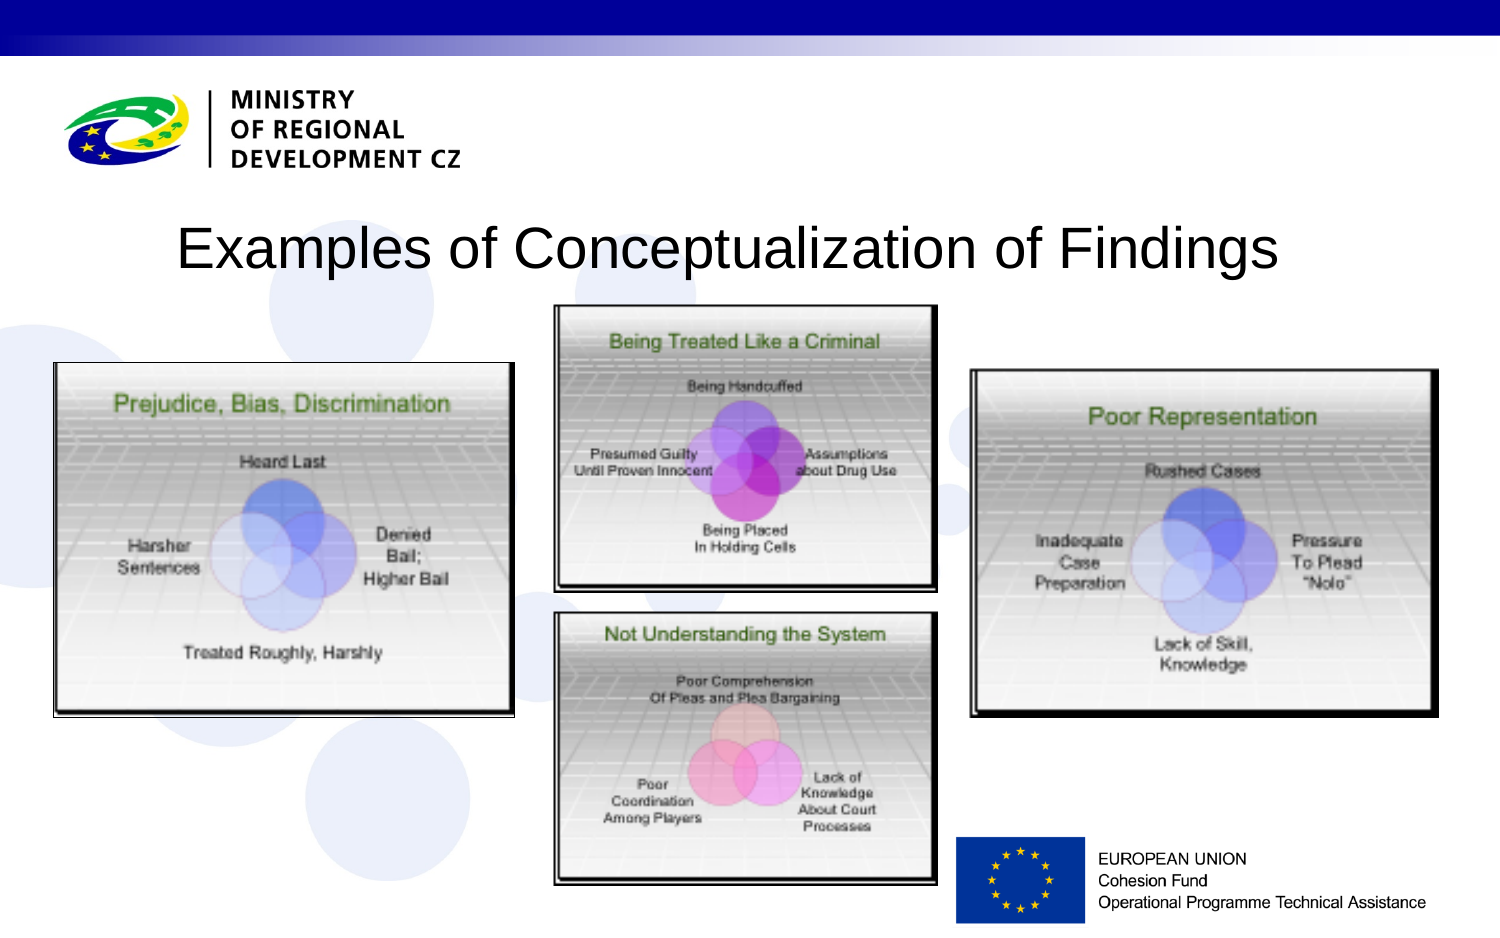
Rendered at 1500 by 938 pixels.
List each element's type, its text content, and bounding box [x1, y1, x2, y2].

picture [0, 220, 1472, 938]
picture [64, 90, 460, 168]
picture [551, 303, 938, 594]
picture [968, 367, 1439, 718]
list Examples of Conceptualization of Findings [64, 202, 1425, 814]
